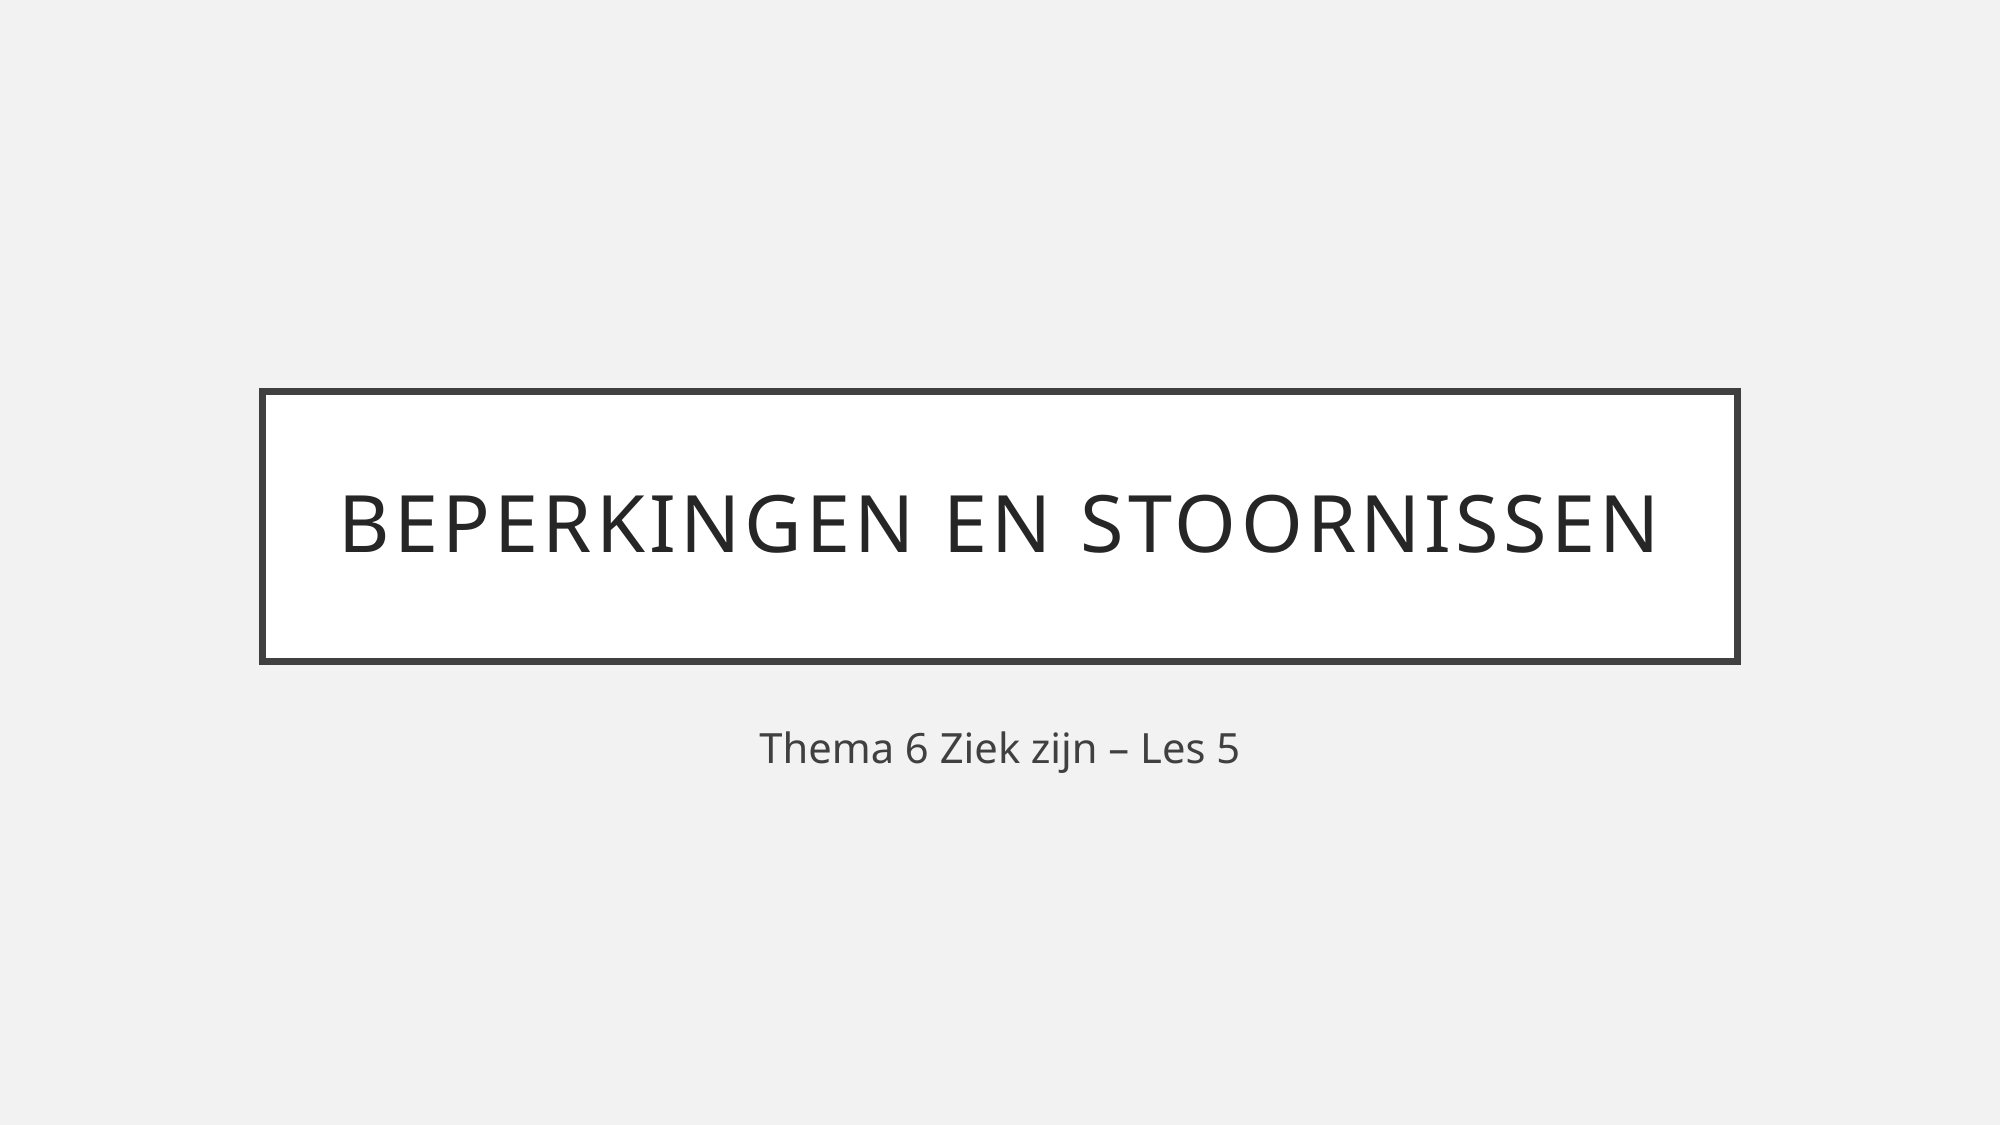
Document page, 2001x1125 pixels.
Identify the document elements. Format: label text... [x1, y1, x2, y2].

subtitle Thema 6 Ziek zijn – Les 5 [442, 713, 1558, 918]
title Beperkingen en stoornissen [259, 388, 1741, 665]
